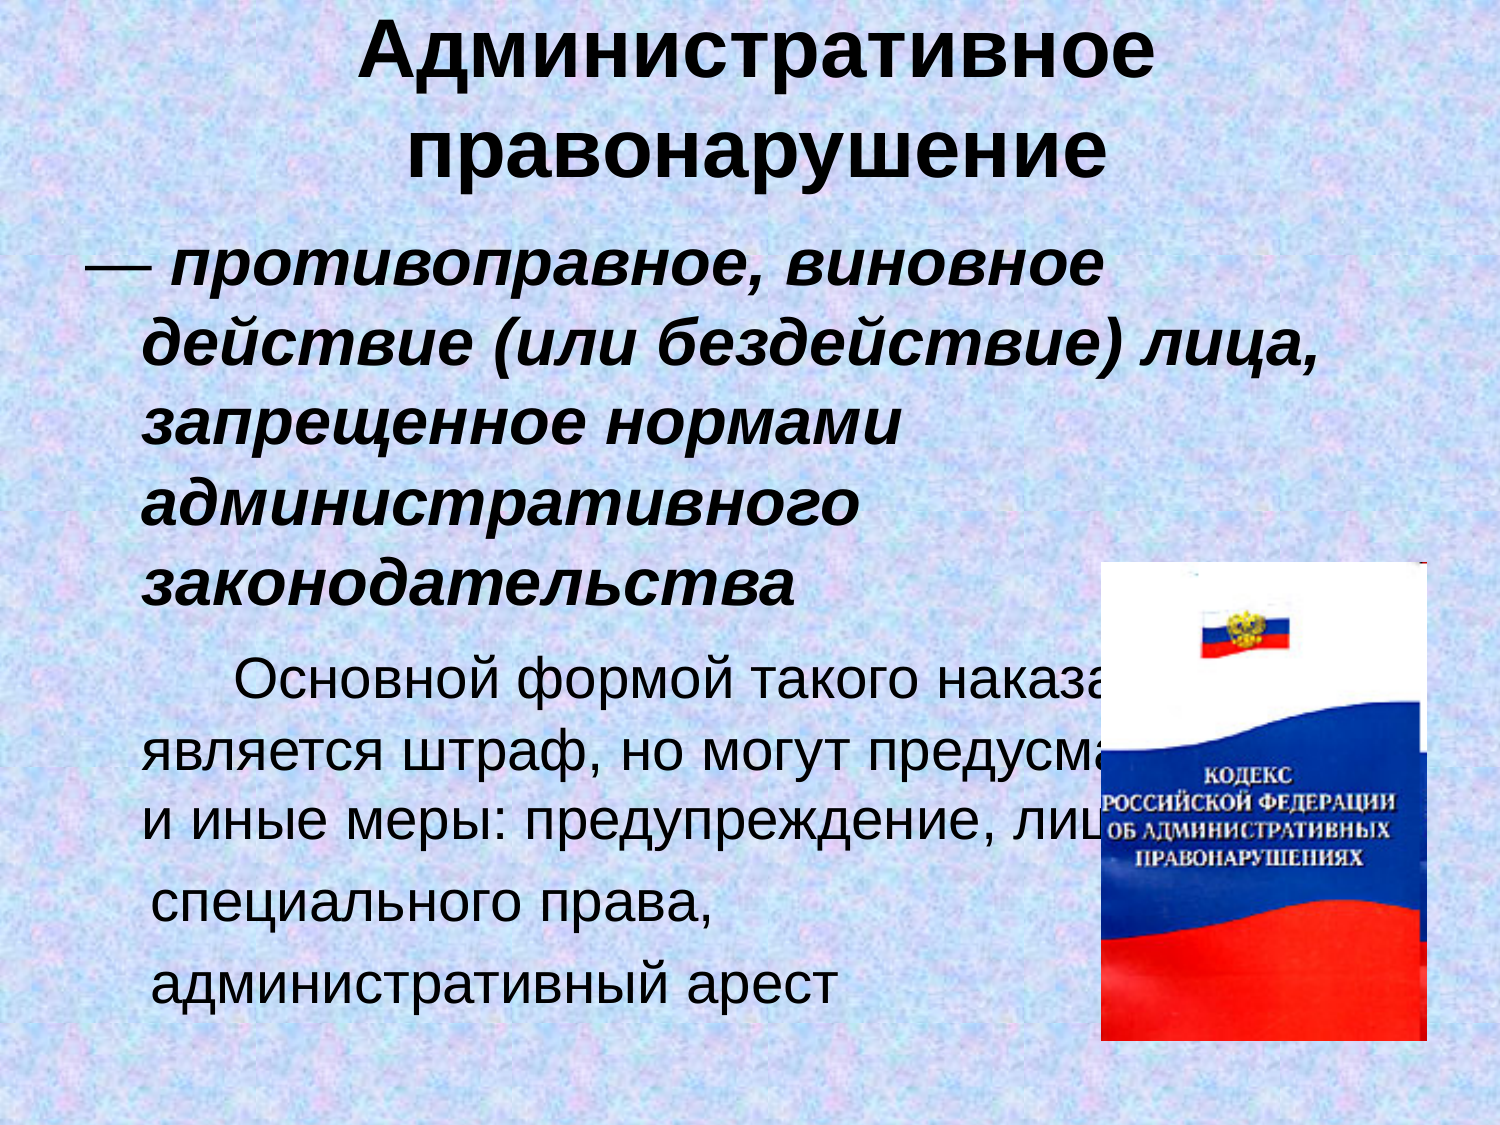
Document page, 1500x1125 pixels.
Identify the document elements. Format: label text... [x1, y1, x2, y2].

picture [0, 0, 1500, 1125]
list — противоправное, виновное действие (или бездействие) лица, запрещенное нормами административного законодательства Основной формой такого наказания является штраф, но могут предусматриваться и иные меры: предупреждение, лишение специального права, административный арест [70, 210, 1421, 954]
title Административное правонарушение [81, 0, 1433, 188]
